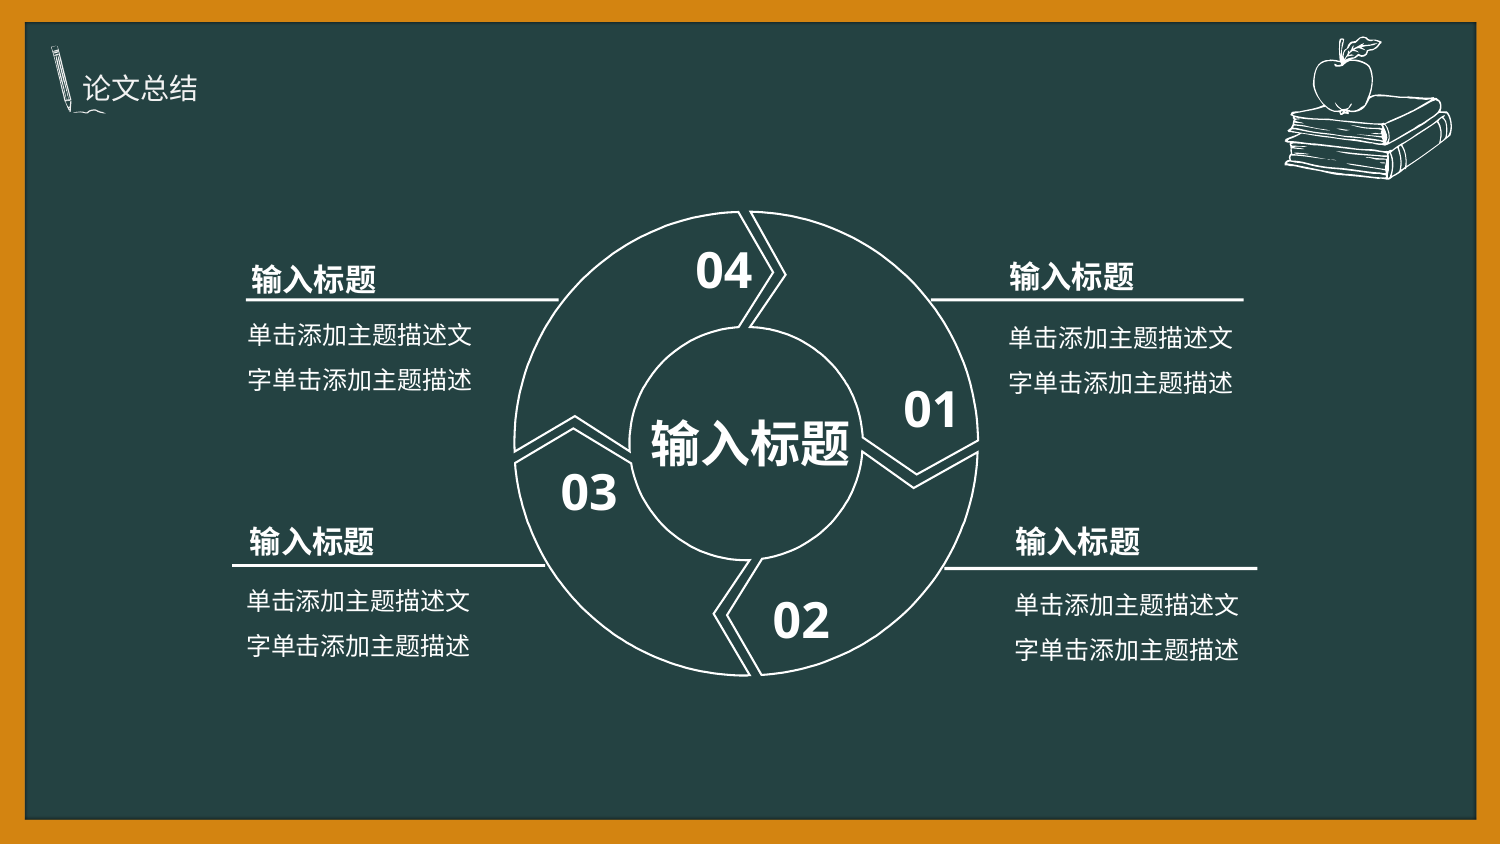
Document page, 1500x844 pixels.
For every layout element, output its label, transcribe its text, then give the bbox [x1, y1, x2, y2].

text_box [982, 297, 1245, 302]
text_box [514, 211, 982, 676]
text_box 输入标题 [998, 251, 1146, 300]
text_box 单击添加主题描述文字单击添加主题描述 [236, 298, 509, 400]
picture [0, 0, 1500, 844]
text_box 输入标题 [238, 516, 387, 564]
text_box [982, 566, 1258, 571]
text_box 输入标题 [1004, 516, 1152, 566]
text_box 单击添加主题描述文字单击添加主题描述 [1003, 568, 1276, 670]
text_box 输入标题 [240, 254, 389, 298]
text_box 单击添加主题描述文字单击添加主题描述 [997, 302, 1270, 403]
text_box [389, 297, 514, 302]
text_box 单击添加主题描述文字单击添加主题描述 [234, 564, 507, 666]
text_box 论文总结 [106, 62, 357, 113]
text_box [387, 563, 514, 568]
